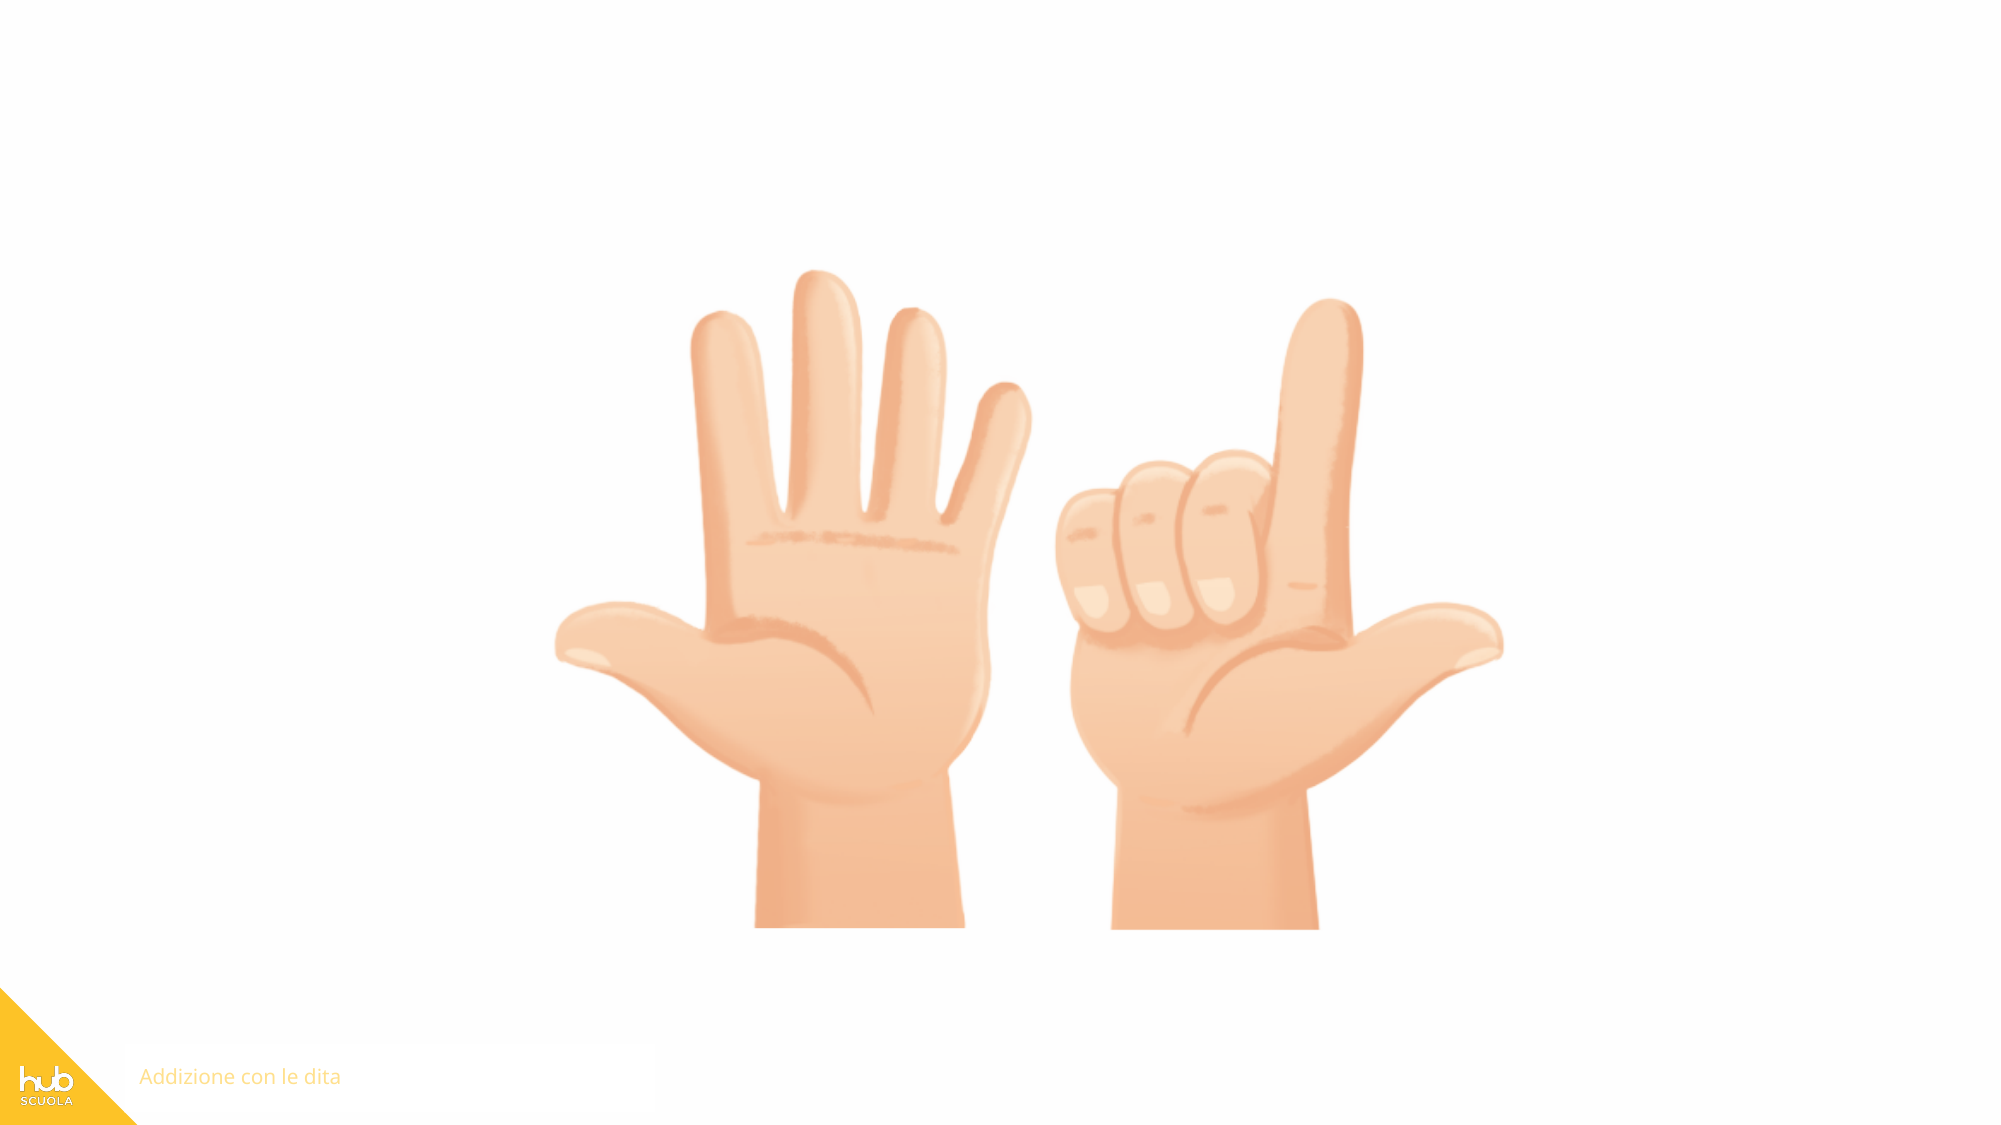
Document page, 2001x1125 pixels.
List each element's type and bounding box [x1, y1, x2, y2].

picture [20, 1066, 74, 1106]
picture [439, 121, 1594, 1118]
